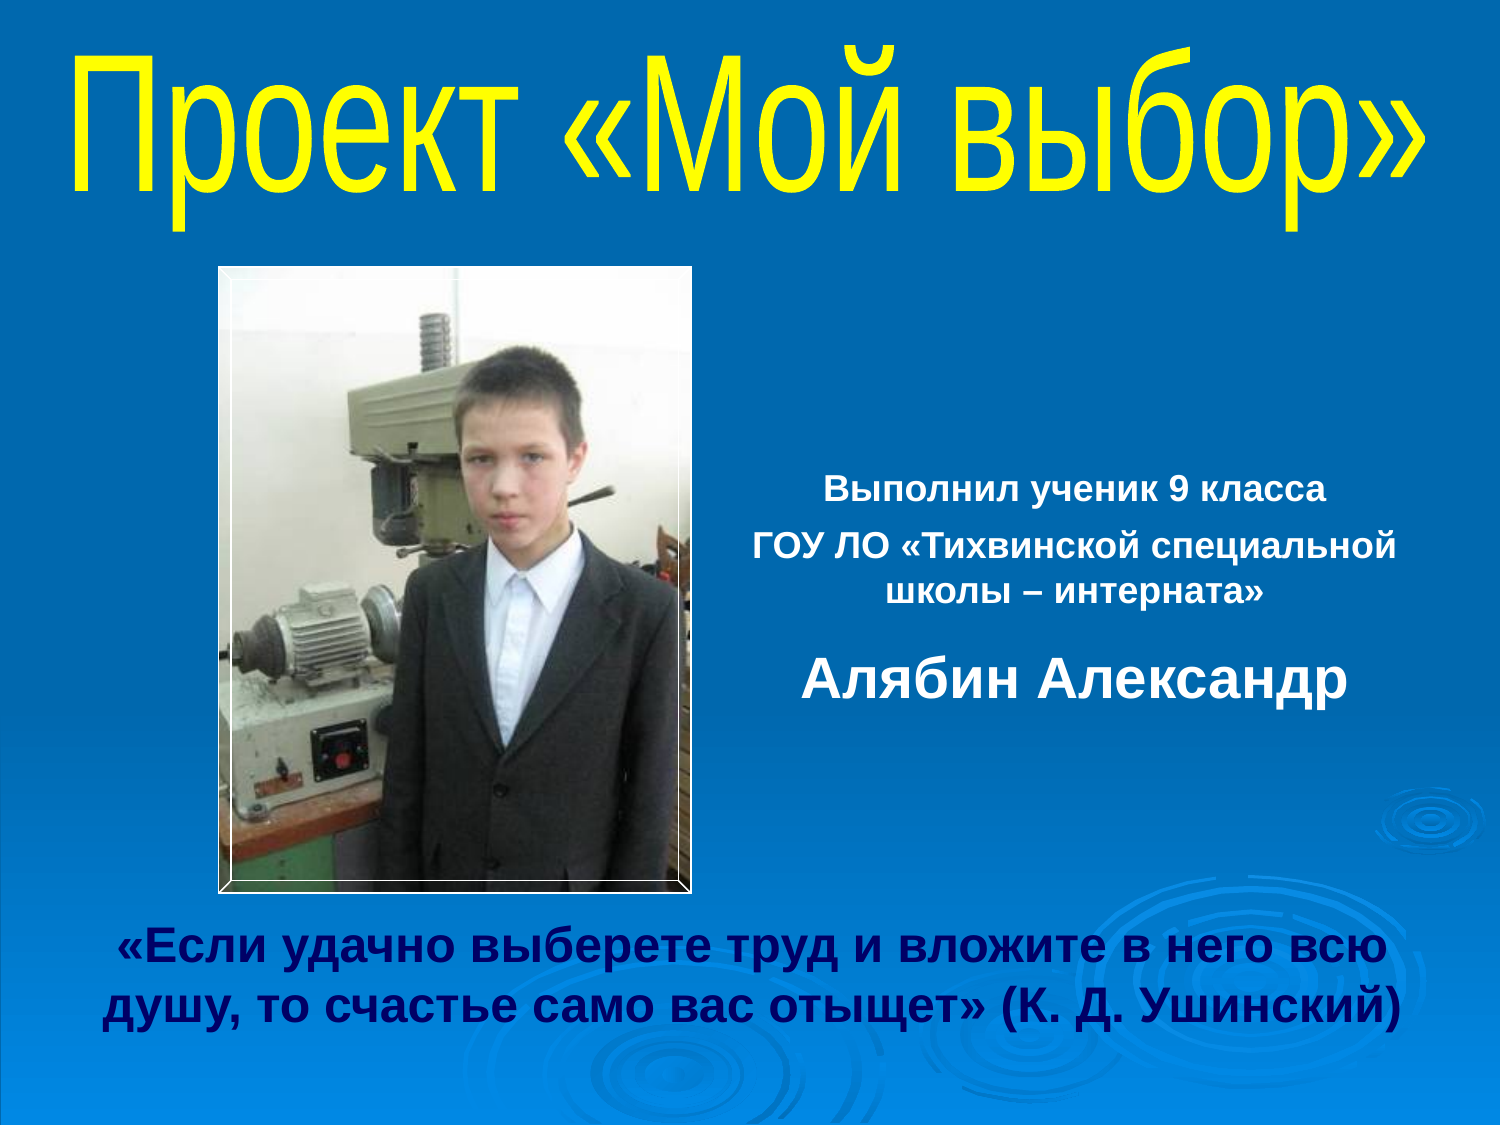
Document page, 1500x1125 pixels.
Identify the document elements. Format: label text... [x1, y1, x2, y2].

text_box [218, 267, 691, 894]
text_box «Если удачно выберете труд и вложите в него всю душу, то счастье само вас отыщет» (К. Д. Ушинский) [41, 904, 1465, 1040]
text_box Выполнил ученик 9 класса ГОУ ЛО «Тихвинской специальной школы – интерната» Алябин Александр [691, 456, 1459, 817]
